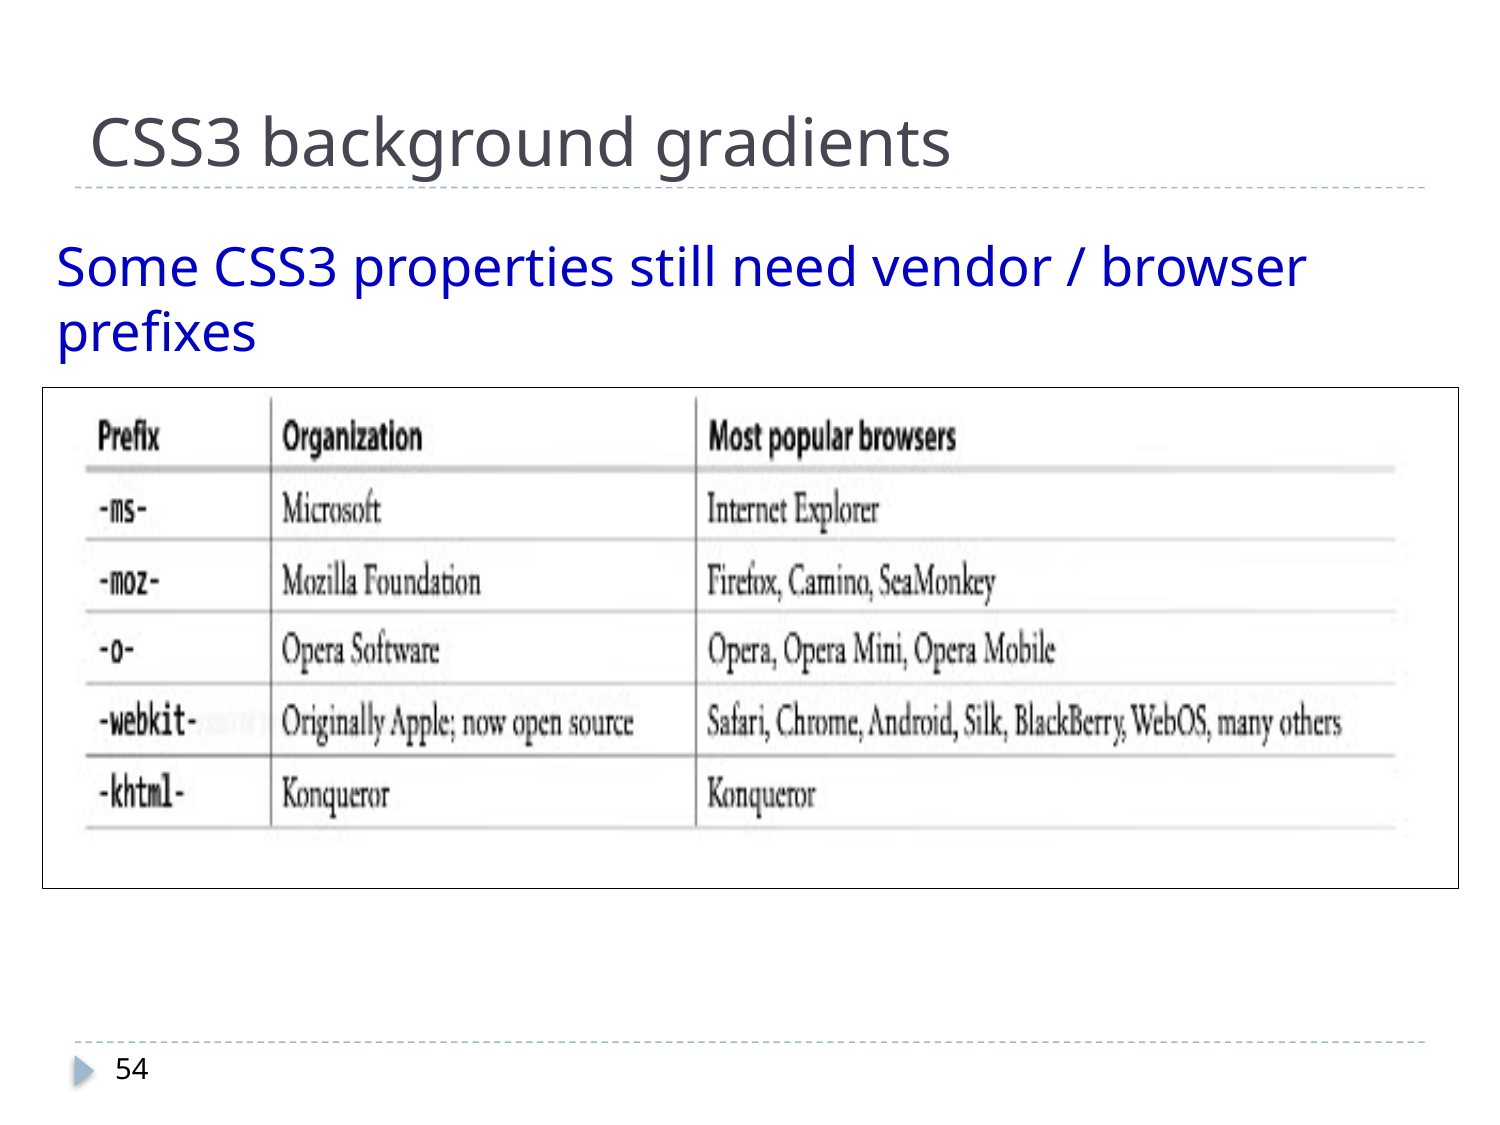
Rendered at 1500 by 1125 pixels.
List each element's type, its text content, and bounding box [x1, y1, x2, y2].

list Some CSS3 properties still need vendor / browser prefixes [41, 224, 1454, 387]
title CSS3 background gradients [75, 24, 1425, 188]
slide_number 54 [100, 1042, 426, 1103]
picture [41, 387, 1459, 888]
